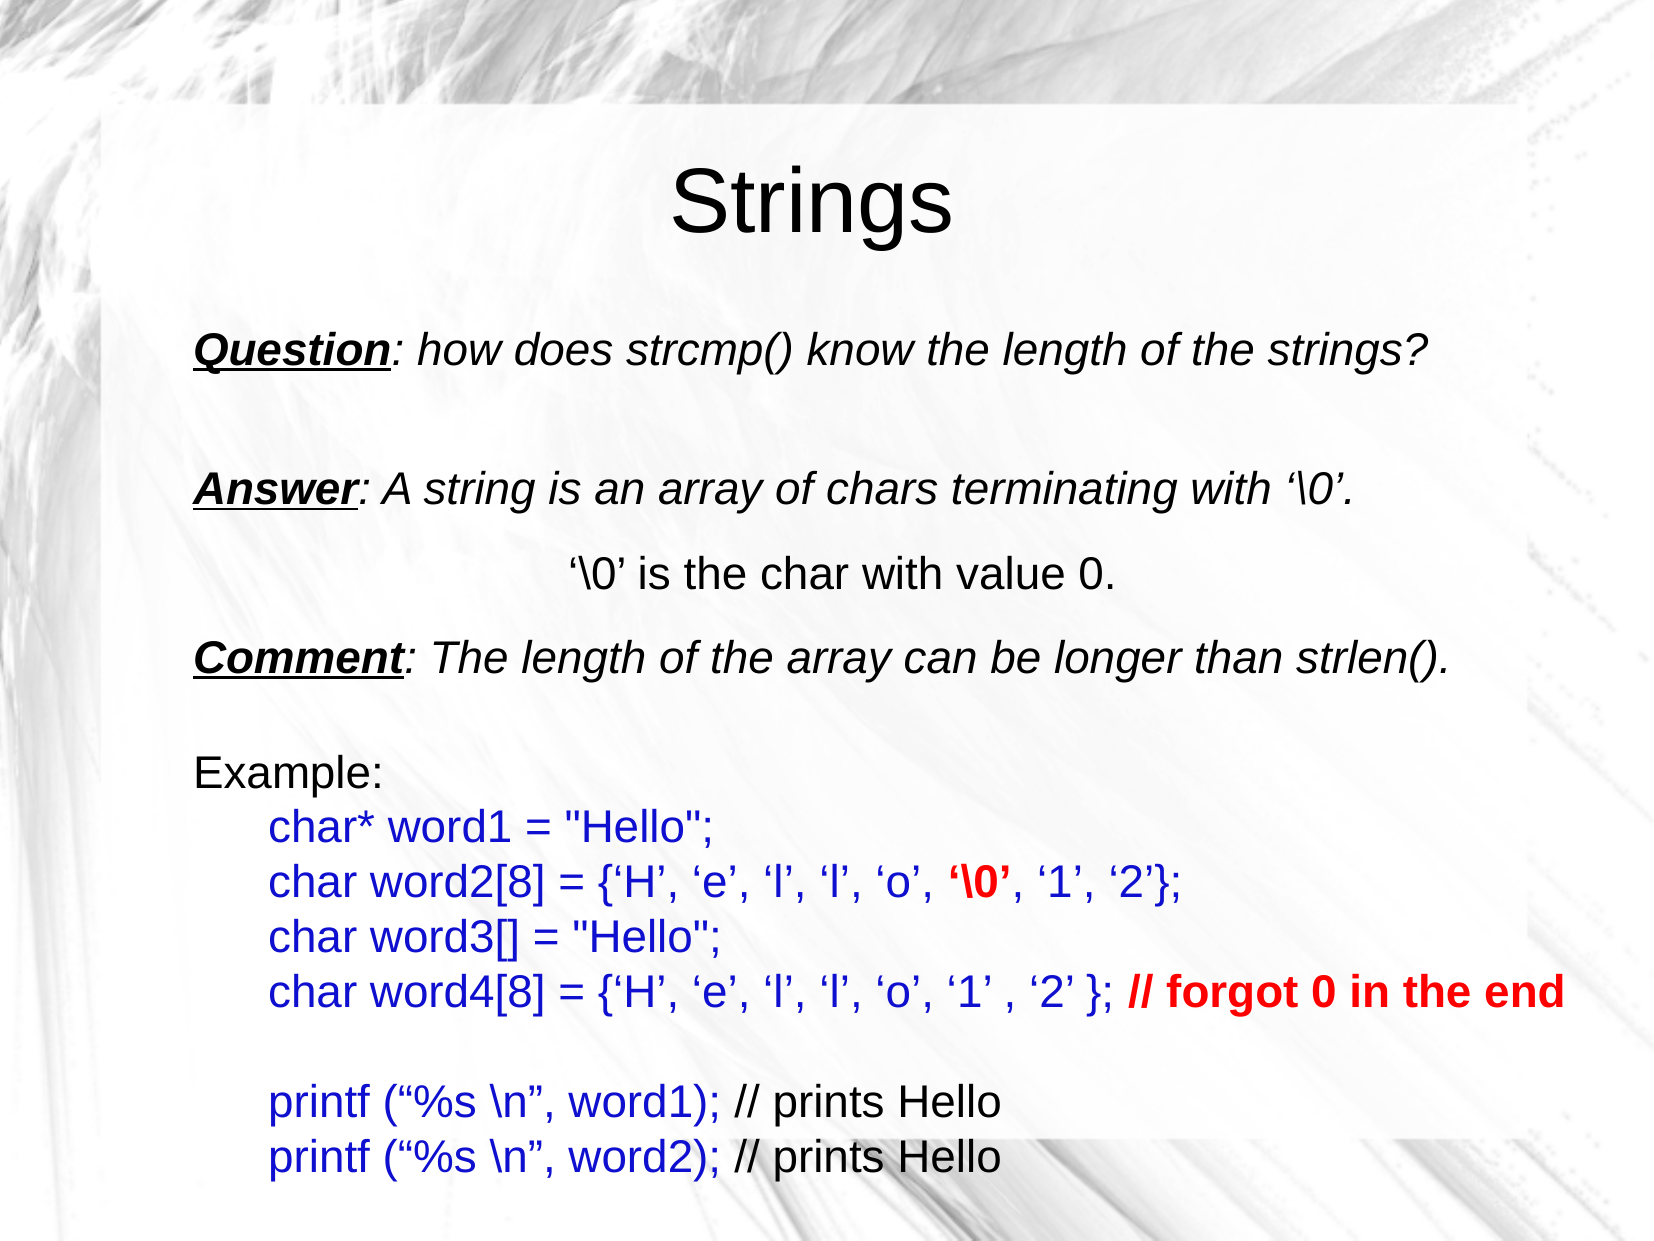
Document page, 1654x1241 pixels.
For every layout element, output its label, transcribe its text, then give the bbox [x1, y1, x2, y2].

picture [0, 0, 1654, 1241]
list Question: how does strcmp() know the length of the strings? Answer: A string is an array of chars terminating with ‘\0’. ‘\0’ is the char with value 0. Comment: The length of the array can be longer than strlen(). Example: char* word1 = "Hello"; char word2[8] = {‘H’, ‘e’, ‘l’, ‘l’, ‘o’, ‘\0’, ‘1’, ‘2’}; char word3[] = "Hello"; char word4[8] = {‘H’, ‘e’, ‘l’, ‘l’, ‘o’, ‘1’ , ‘2’ }; // forgot 0 in the end printf (“%s \n”, word1); // prints Hello printf (“%s \n”, word2); // prints Hello [118, 319, 1571, 1109]
title Strings [118, 93, 1506, 299]
